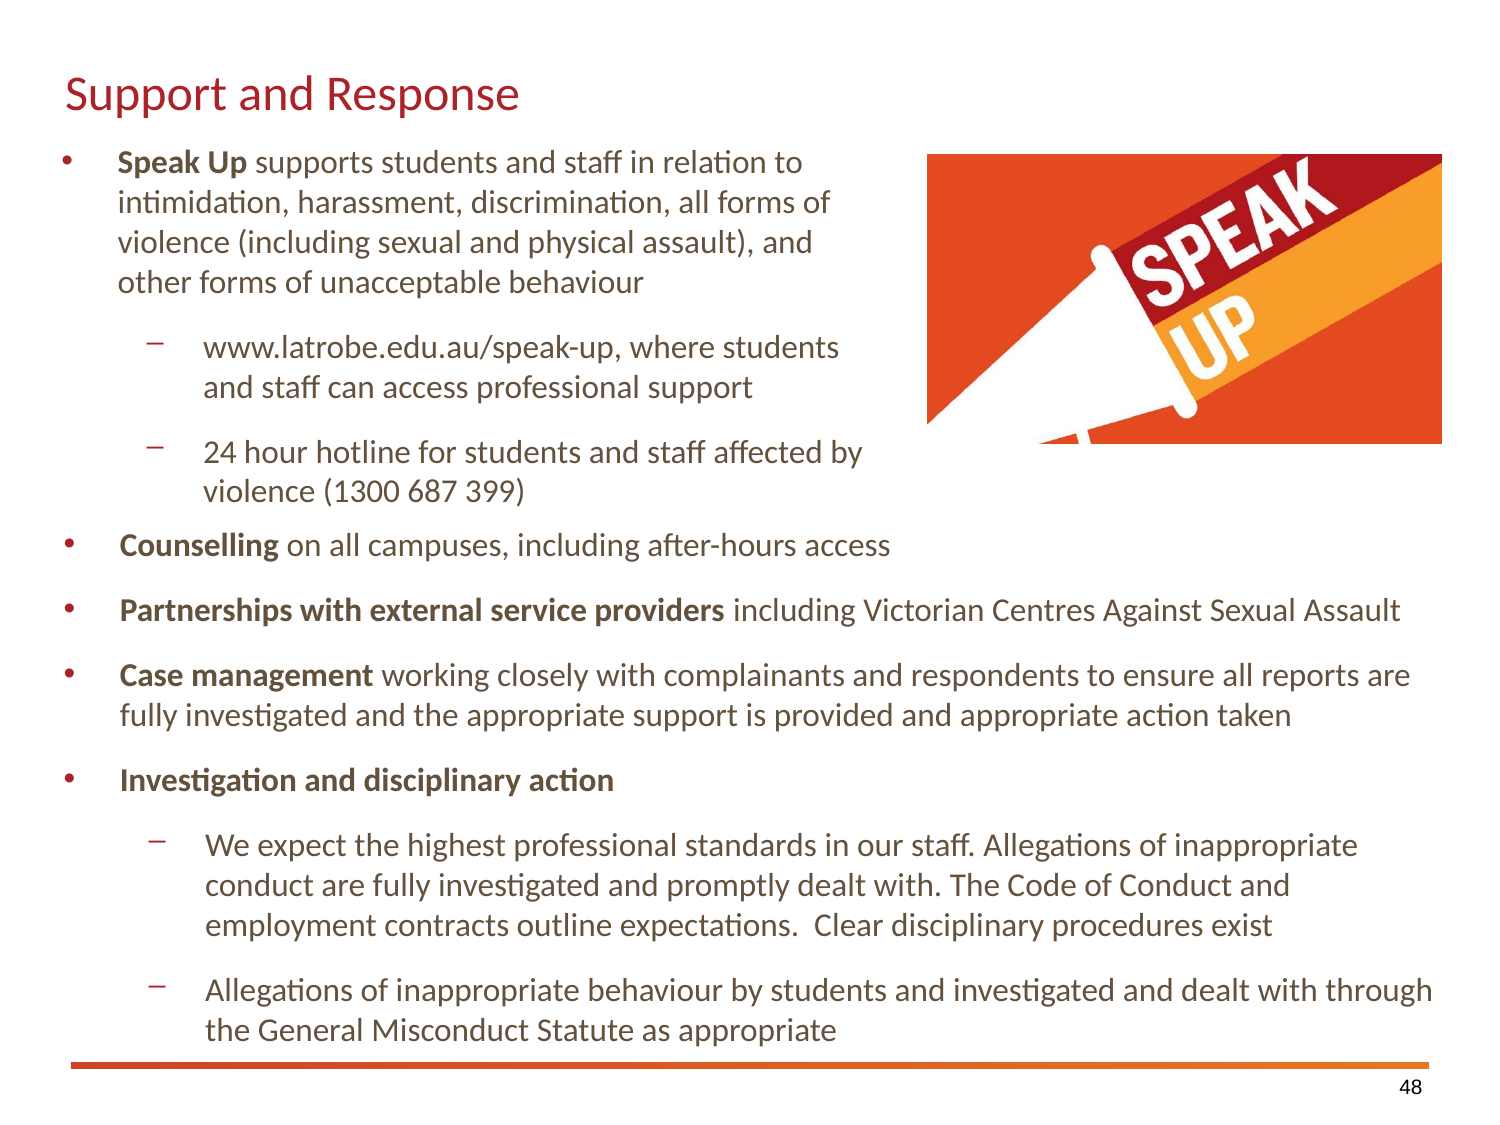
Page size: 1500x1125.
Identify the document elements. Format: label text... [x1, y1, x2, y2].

text_box Counselling on all campuses, including after-hours access Partnerships with external service providers including Victorian Centres Against Sexual Assault Case management working closely with complainants and respondents to ensure all reports are fully investigated and the appropriate support is provided and appropriate action taken Investigation and disciplinary action We expect the highest professional standards in our staff. Allegations of inappropriate conduct are fully investigated and promptly dealt with. The Code of Conduct and employment contracts outline expectations. Clear disciplinary procedures exist Allegations of inappropriate behaviour by students and investigated and dealt with through the General Misconduct Statute as appropriate [63, 523, 1437, 1125]
title Support and Response [64, 60, 1435, 187]
picture [926, 154, 1442, 444]
list Speak Up supports students and staff in relation to intimidation, harassment, discrimination, all forms of violence (including sexual and physical assault), and other forms of unacceptable behaviour www.latrobe.edu.au/speak-up, where students and staff can access professional support 24 hour hotline for students and staff affected by violence (1300 687 399) [61, 140, 889, 524]
